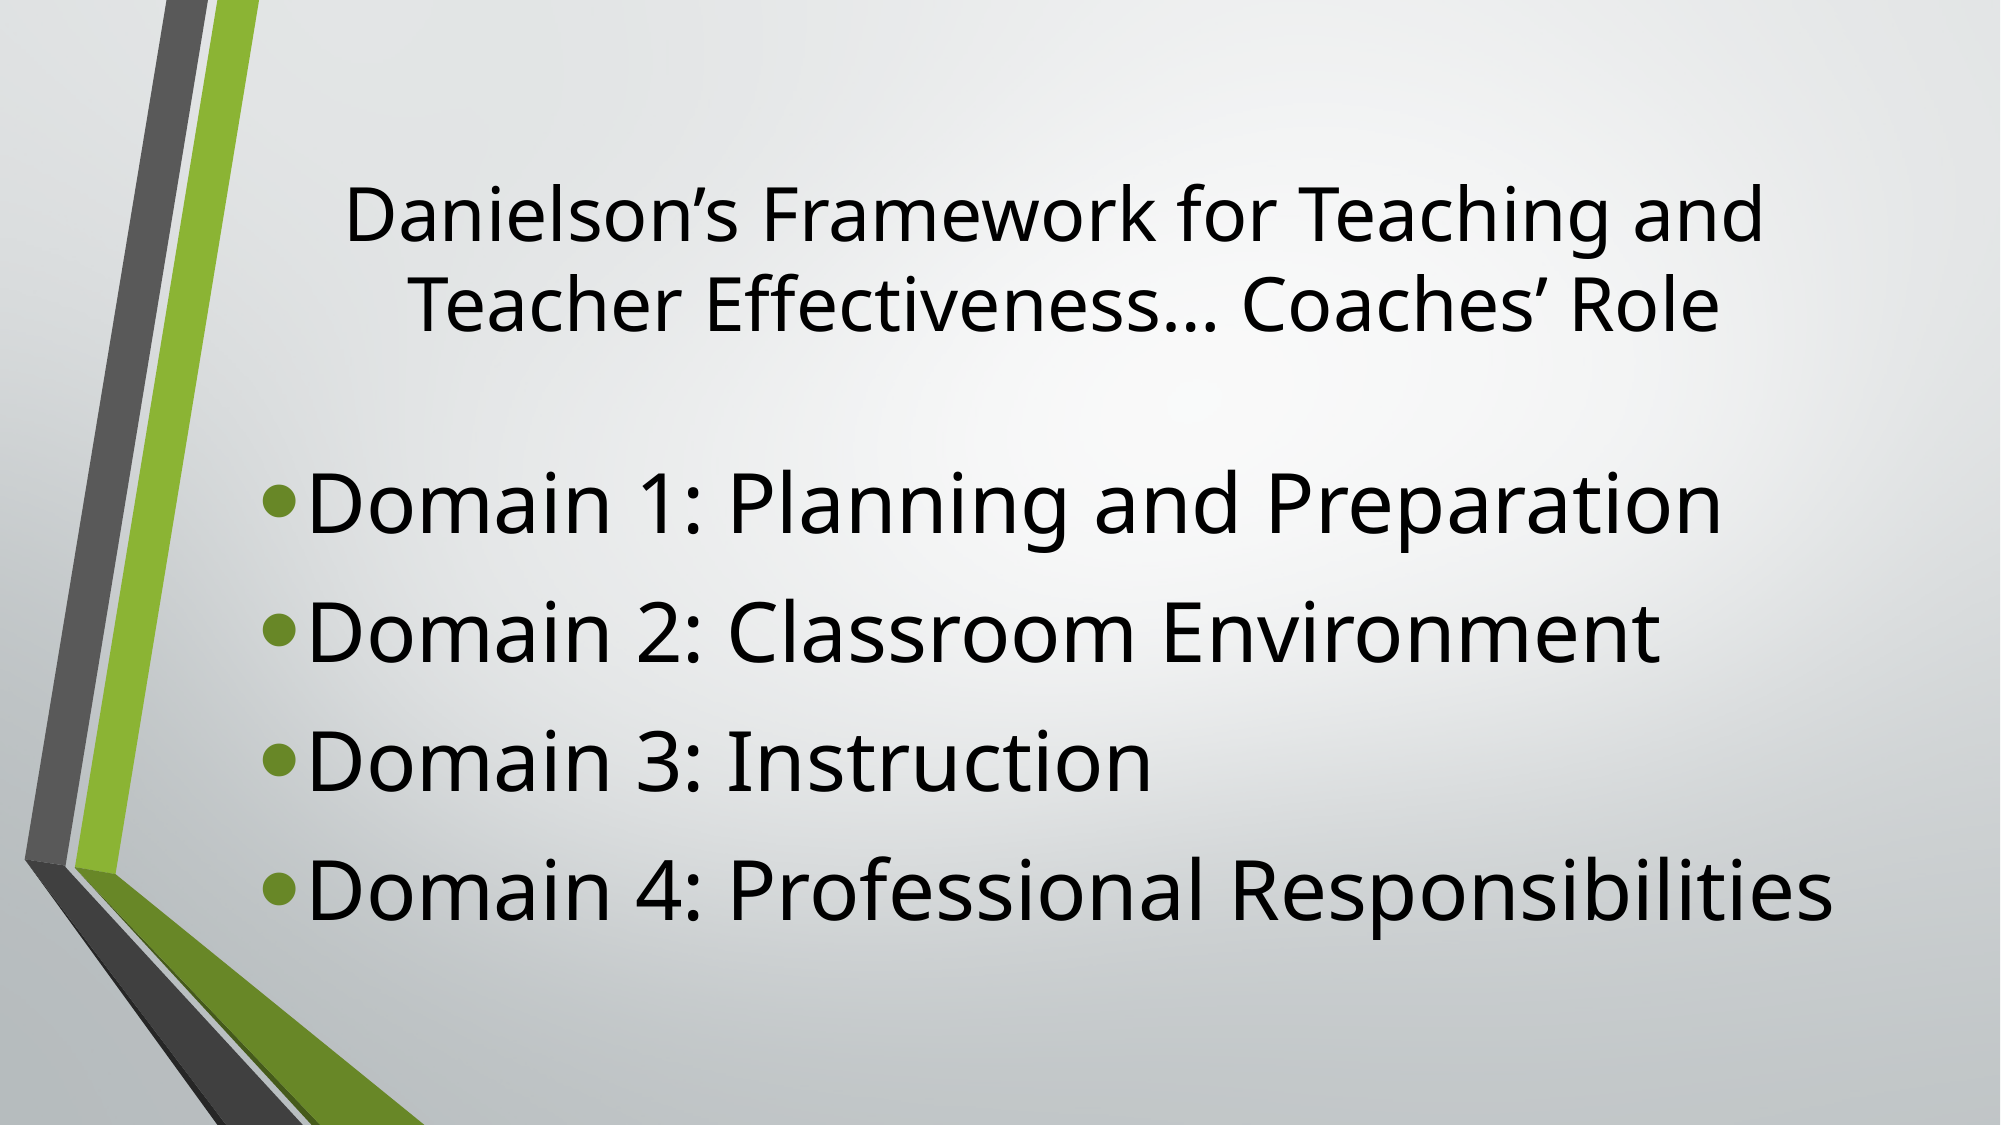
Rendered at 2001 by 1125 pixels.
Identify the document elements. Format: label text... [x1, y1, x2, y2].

title Danielson’s Framework for Teaching and Teacher Effectiveness… Coaches’ Role [243, 112, 1887, 400]
list Domain 1: Planning and Preparation Domain 2: Classroom Environment Domain 3: Instruction Domain 4: Professional Responsibilities [243, 437, 1887, 950]
